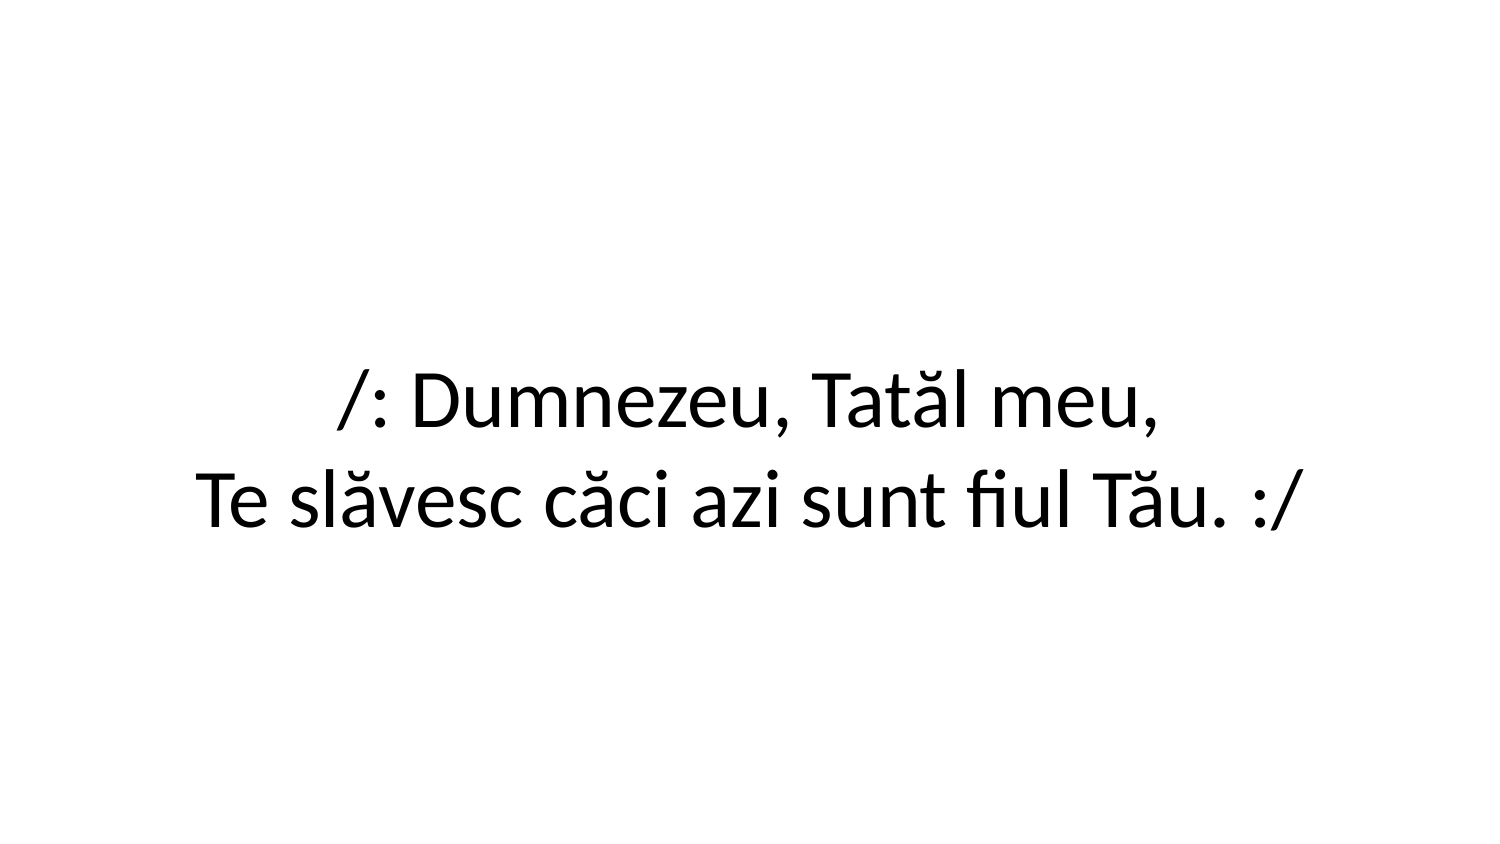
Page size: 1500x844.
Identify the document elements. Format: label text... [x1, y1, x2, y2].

text_box /: Dumnezeu, Tatăl meu, Te slăvesc căci azi sunt fiul Tău. :/ [180, 292, 1320, 552]
